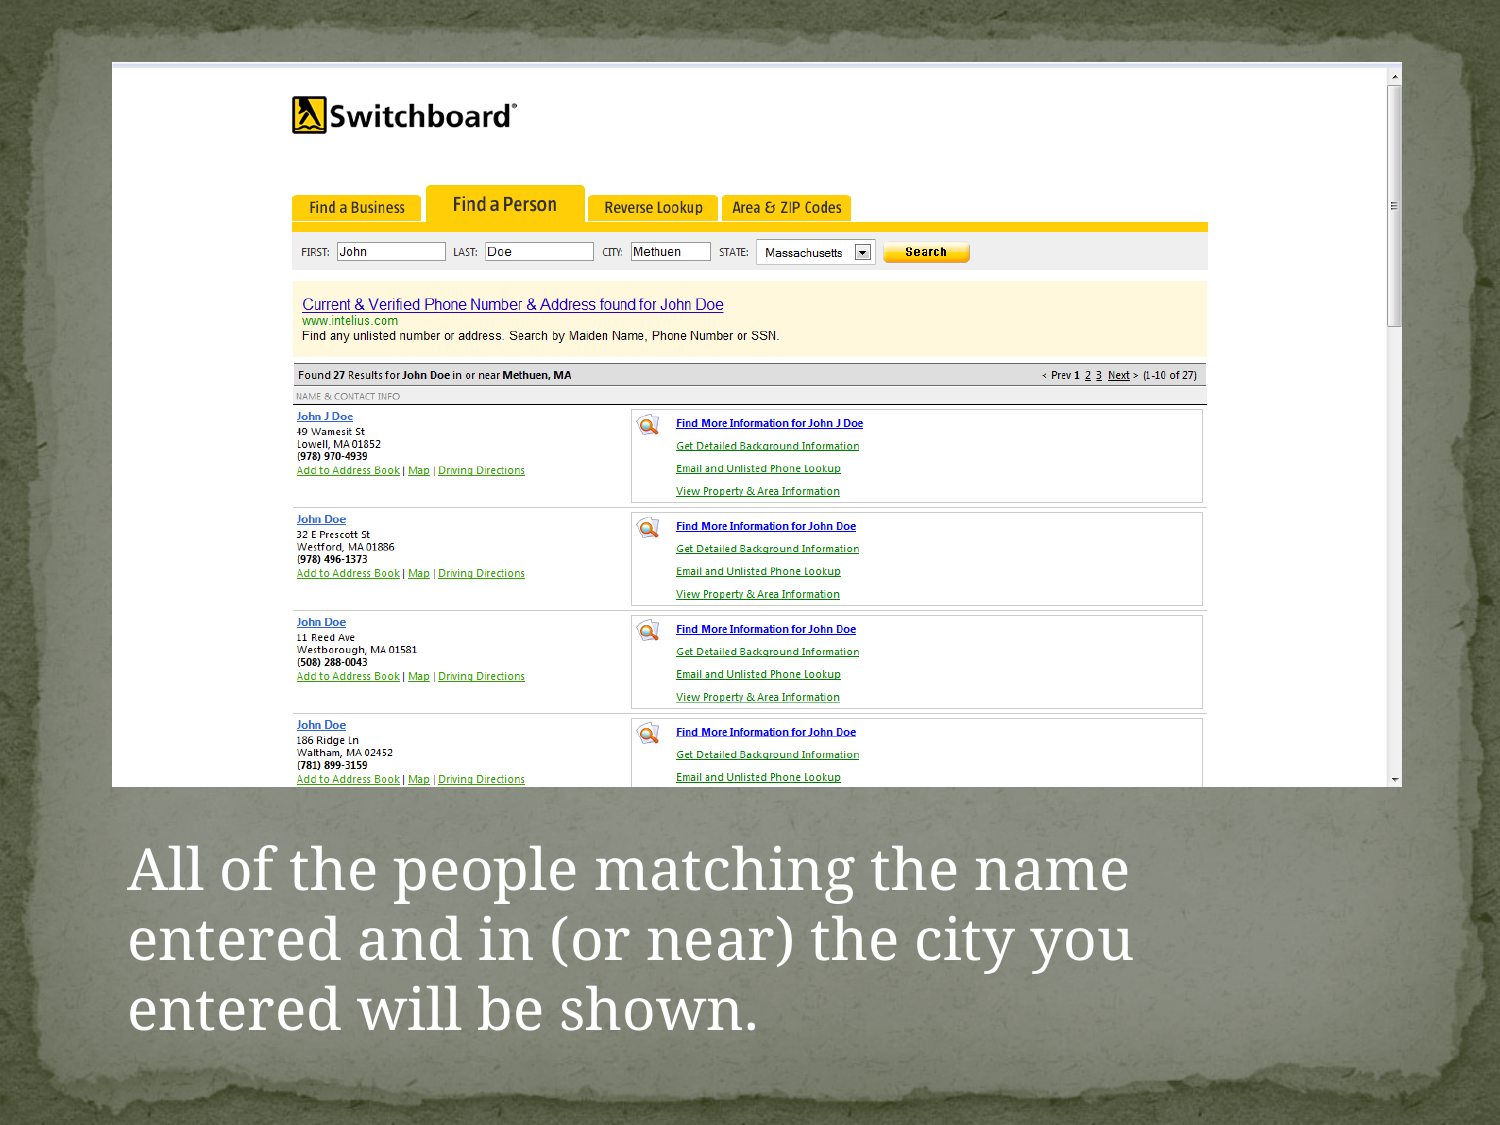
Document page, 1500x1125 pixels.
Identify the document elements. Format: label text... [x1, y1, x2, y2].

text_box All of the people matching the name entered and in (or near) the city you entered will be shown. [112, 825, 1338, 1050]
picture [112, 62, 1402, 787]
